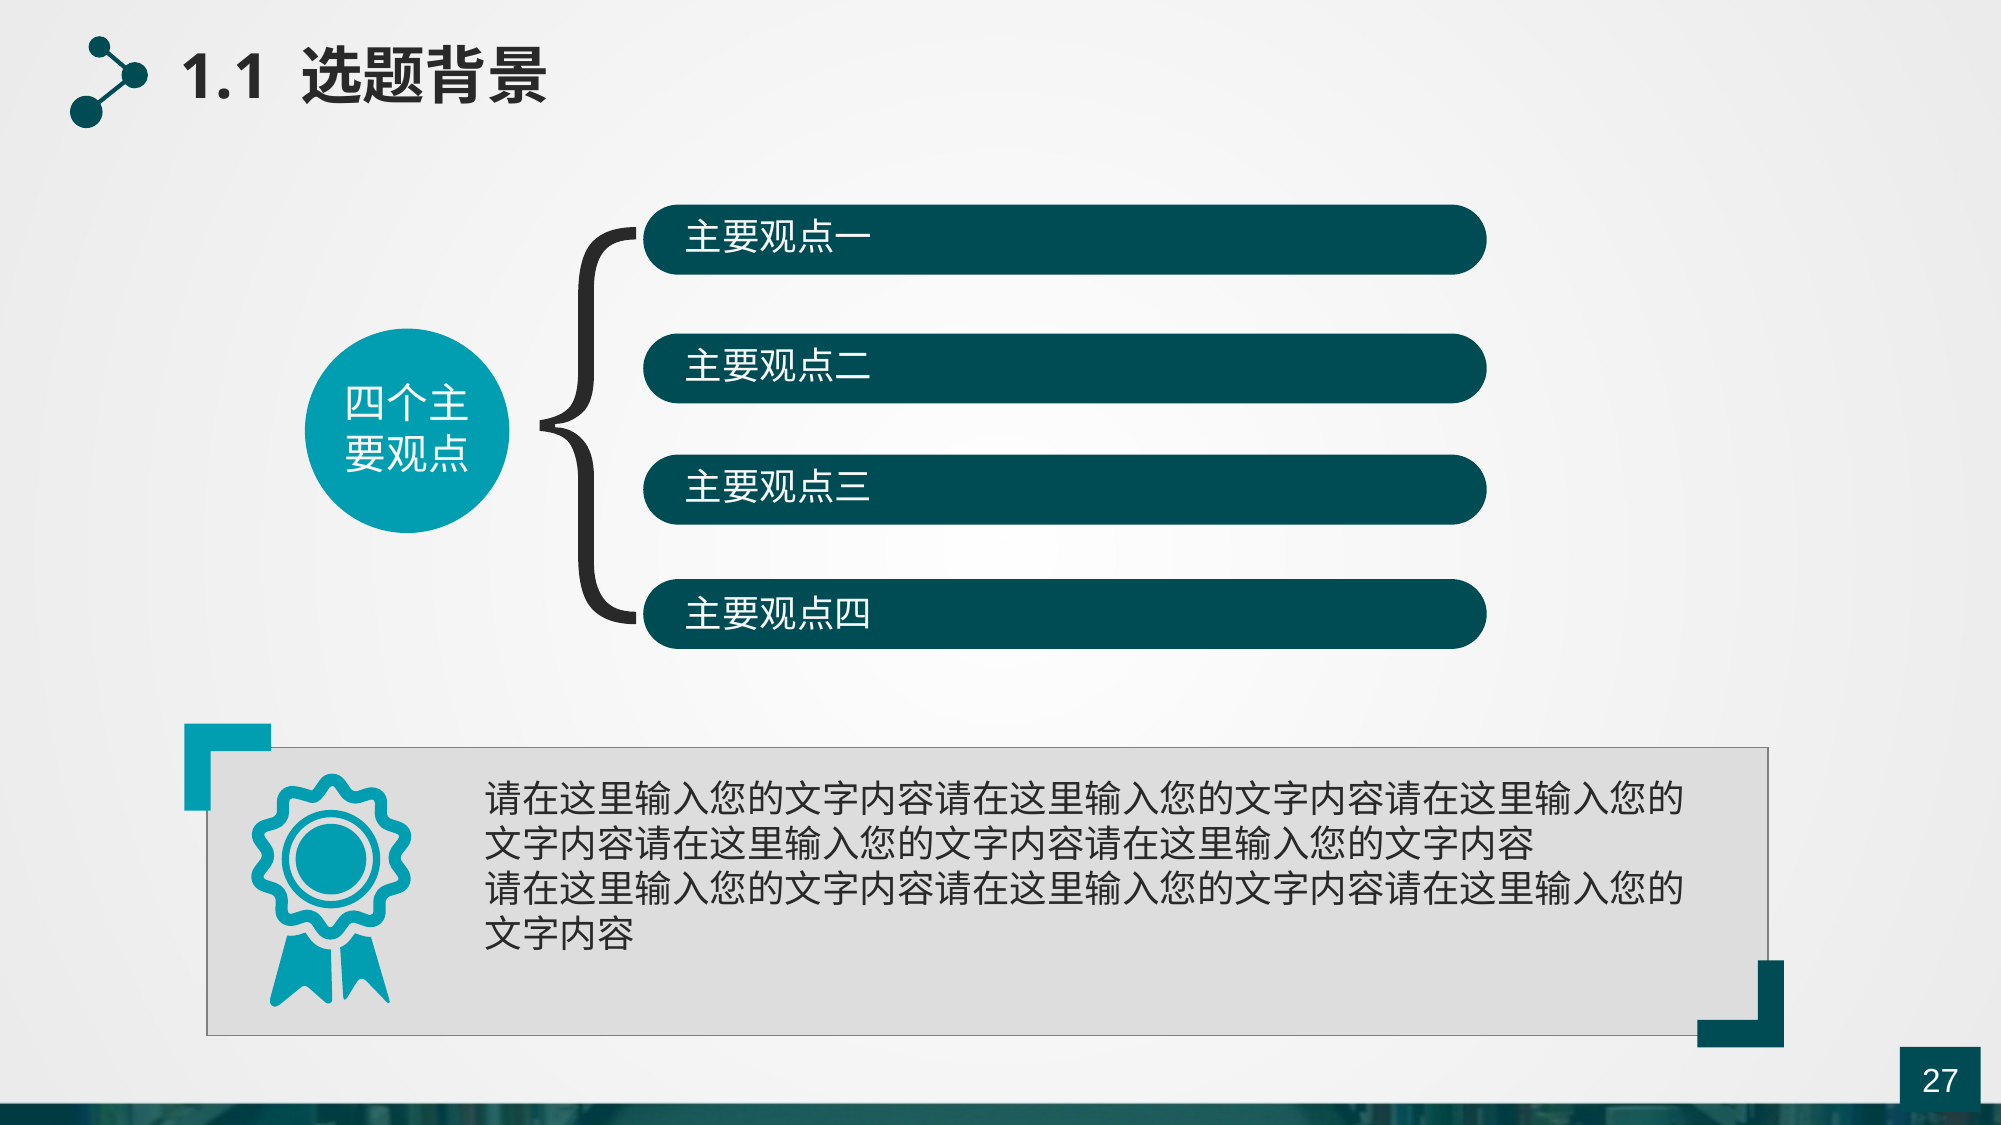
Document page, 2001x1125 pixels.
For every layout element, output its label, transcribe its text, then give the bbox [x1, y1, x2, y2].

text_box [325, 328, 489, 369]
text_box 1.1 选题背景 [164, 28, 565, 119]
text_box [539, 227, 637, 625]
text_box [501, 390, 510, 472]
text_box [643, 579, 1487, 649]
text_box 请在这里输入您的文字内容请在这里输入您的文字内容请在这里输入您的文字内容请在这里输入您的文字内容请在这里输入您的文字内容 请在这里输入您的文字内容请在这里输入您的文字内容请在这里输入您的文字内容 [470, 767, 1710, 962]
text_box [320, 485, 494, 534]
text_box [643, 204, 1487, 275]
text_box [70, 36, 148, 129]
text_box [304, 390, 313, 471]
text_box [643, 454, 1487, 525]
picture [0, 0, 2001, 1125]
text_box [184, 723, 272, 811]
text_box [270, 932, 333, 1007]
text_box 主要观点一 [669, 205, 906, 266]
text_box 主要观点二 [669, 334, 906, 395]
text_box [643, 333, 1487, 404]
text_box [206, 747, 1769, 1036]
text_box 主要观点三 [669, 455, 906, 516]
text_box 主要观点四 [669, 582, 906, 643]
text_box [251, 773, 412, 940]
text_box [1697, 960, 1784, 1048]
text_box [340, 933, 390, 1004]
text_box 四个主要观点 [313, 369, 501, 485]
